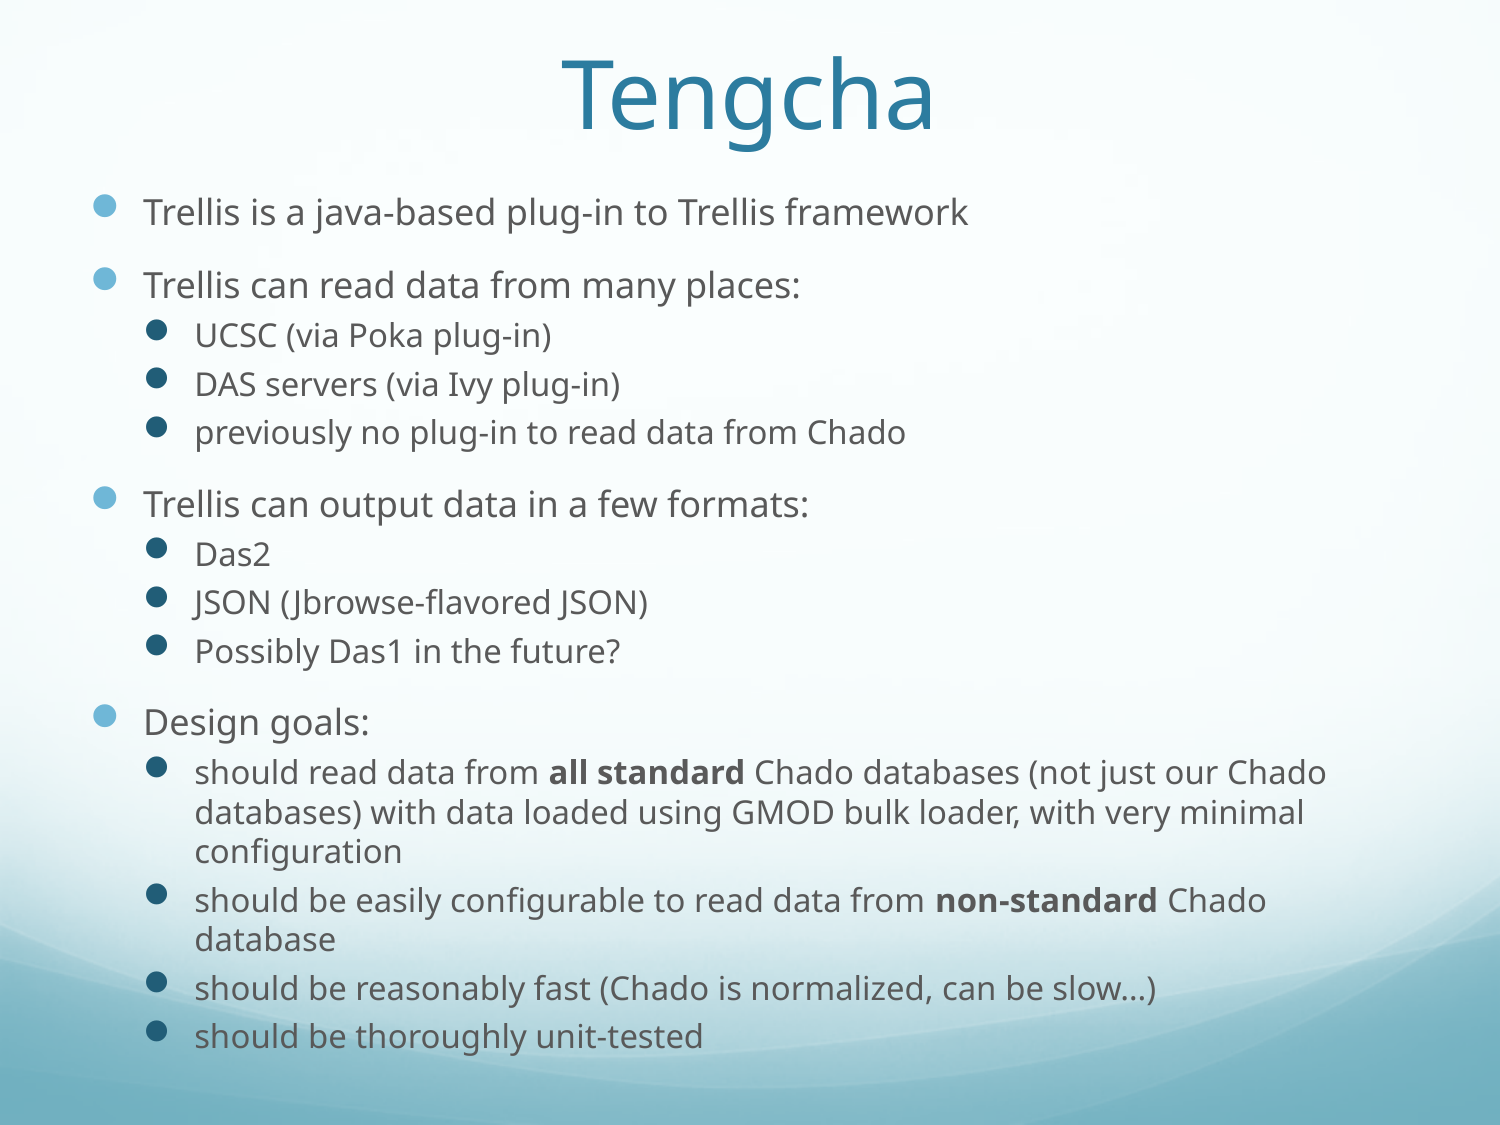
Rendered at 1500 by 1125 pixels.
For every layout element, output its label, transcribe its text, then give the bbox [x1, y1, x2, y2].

title Tengcha [75, 0, 1425, 157]
list Trellis is a java-based plug-in to Trellis framework Trellis can read data from many places: UCSC (via Poka plug-in) DAS servers (via Ivy plug-in) previously no plug-in to read data from Chado Trellis can output data in a few formats: Das2 JSON (Jbrowse-flavored JSON) Possibly Das1 in the future? Design goals: should read data from all standard Chado databases (not just our Chado databases) with data loaded using GMOD bulk loader, with very minimal configuration should be easily configurable to read data from non-standard Chado database should be reasonably fast (Chado is normalized, can be slow…) should be thoroughly unit-tested [75, 182, 1425, 1066]
